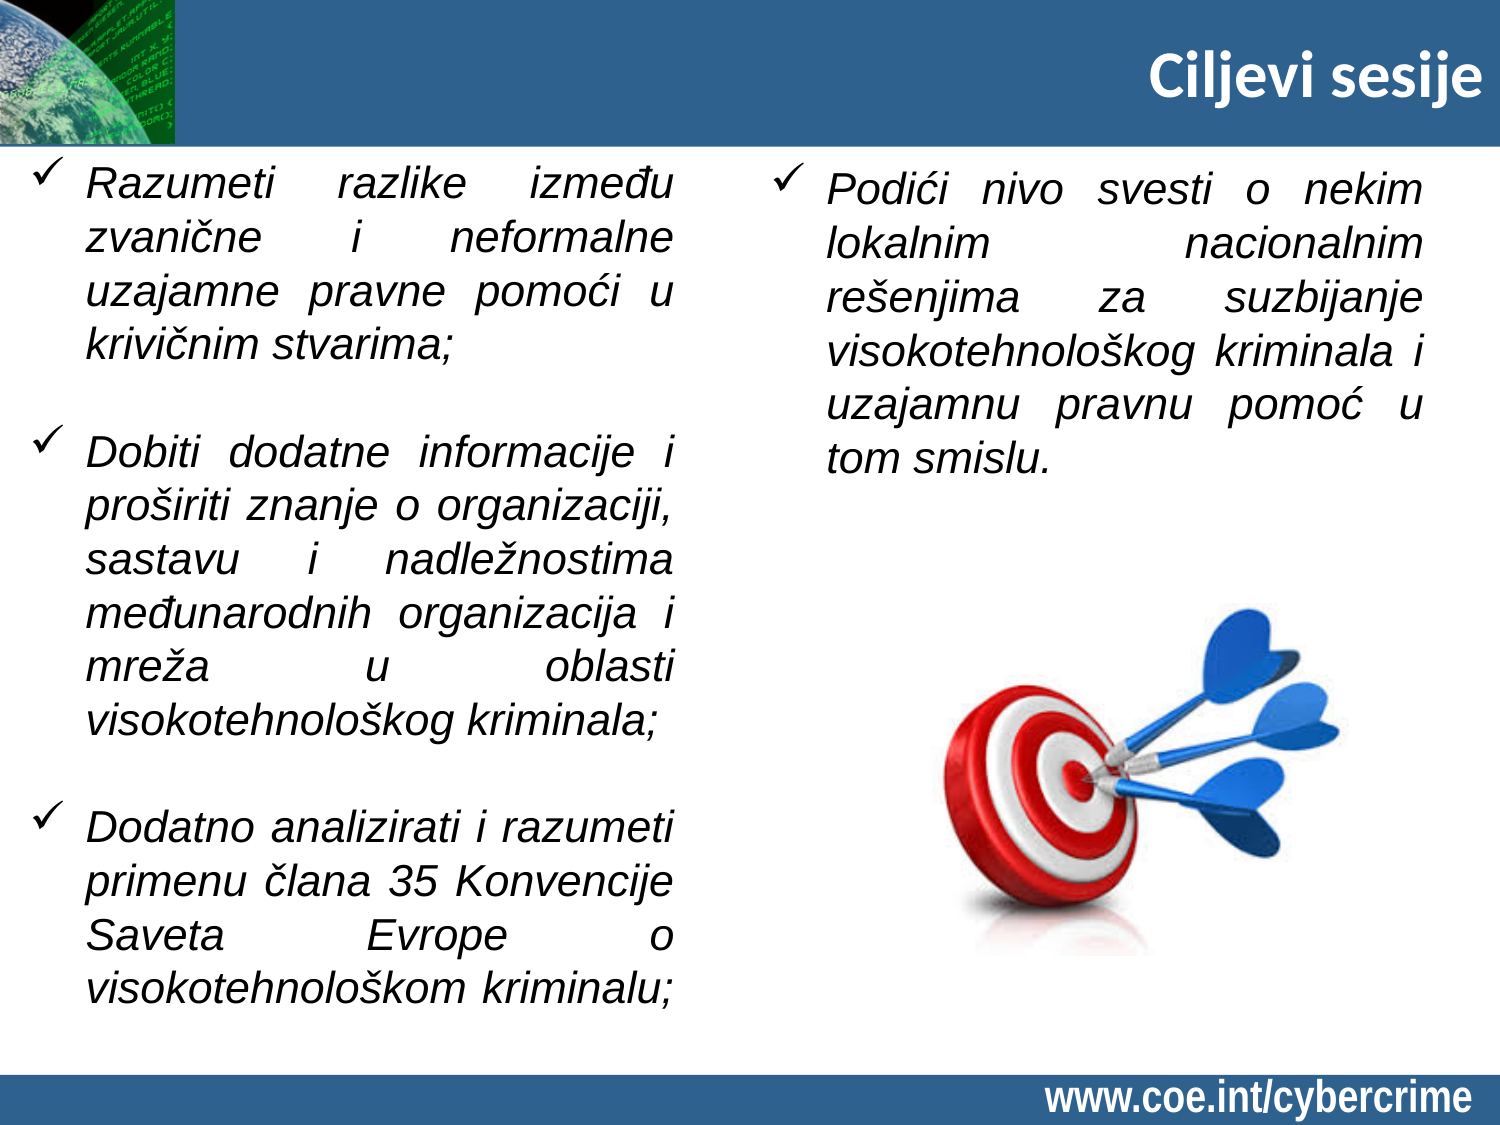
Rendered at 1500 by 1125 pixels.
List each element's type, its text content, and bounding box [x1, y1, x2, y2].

picture [904, 602, 1366, 957]
text_box [0, 1073, 1030, 1125]
text_box www.coe.int/cybercrime [1030, 1059, 1500, 1125]
text_box Podići nivo svesti o nekim lokalnim nacionalnim rešenjima za suzbijanje visokotehnološkog kriminala i uzajamnu pravnu pomoć u tom smislu. [755, 152, 1440, 490]
text_box Razumeti razlike između zvanične i neformalne uzajamne pravne pomoći u krivičnim stvarima; Dobiti dodatne informacije i proširiti znanje o organizaciji, sastavu i nadležnostima međunarodnih organizacija i mreža u oblasti visokotehnološkog kriminala; Dodatno analizirati i razumeti primenu člana 35 Konvencije Saveta Evrope o visokotehnološkom kriminalu; [14, 146, 691, 1021]
text_box Ciljevi sesije [179, 0, 1500, 149]
picture [0, 0, 175, 144]
